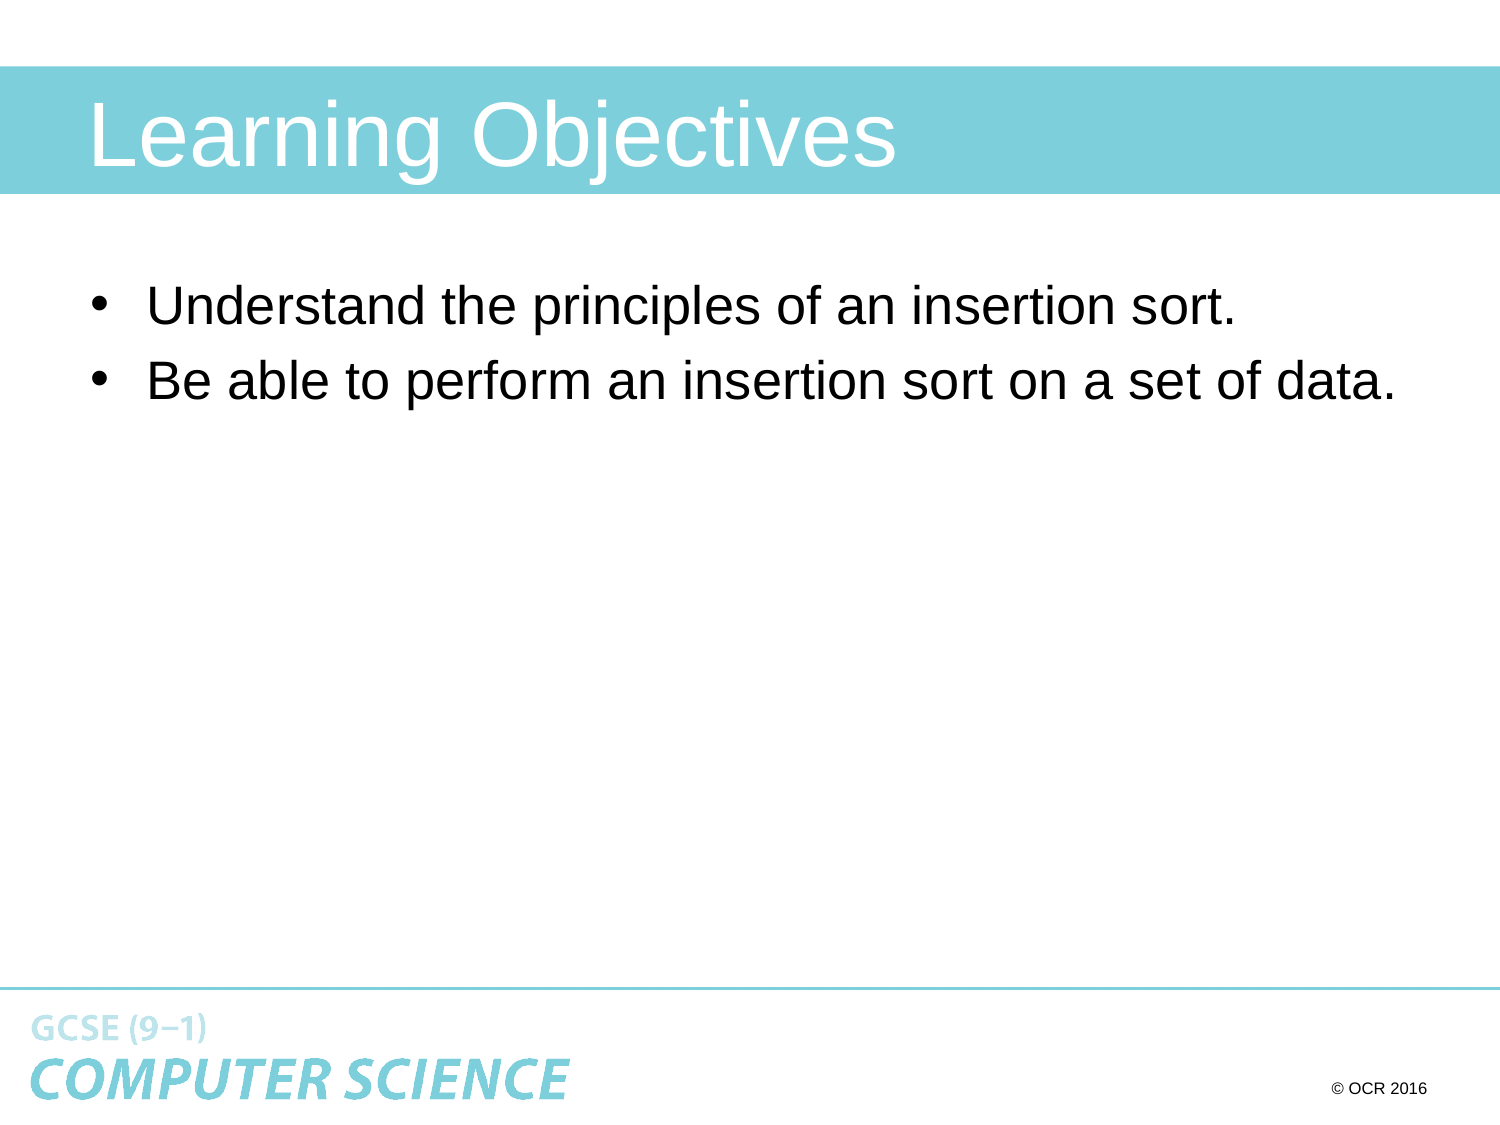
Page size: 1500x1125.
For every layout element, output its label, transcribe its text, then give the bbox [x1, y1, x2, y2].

list Understand the principles of an insertion sort. Be able to perform an insertion sort on a set of data. [75, 262, 1425, 965]
title Learning Objectives [0, 66, 1500, 194]
picture [0, 987, 1500, 1124]
